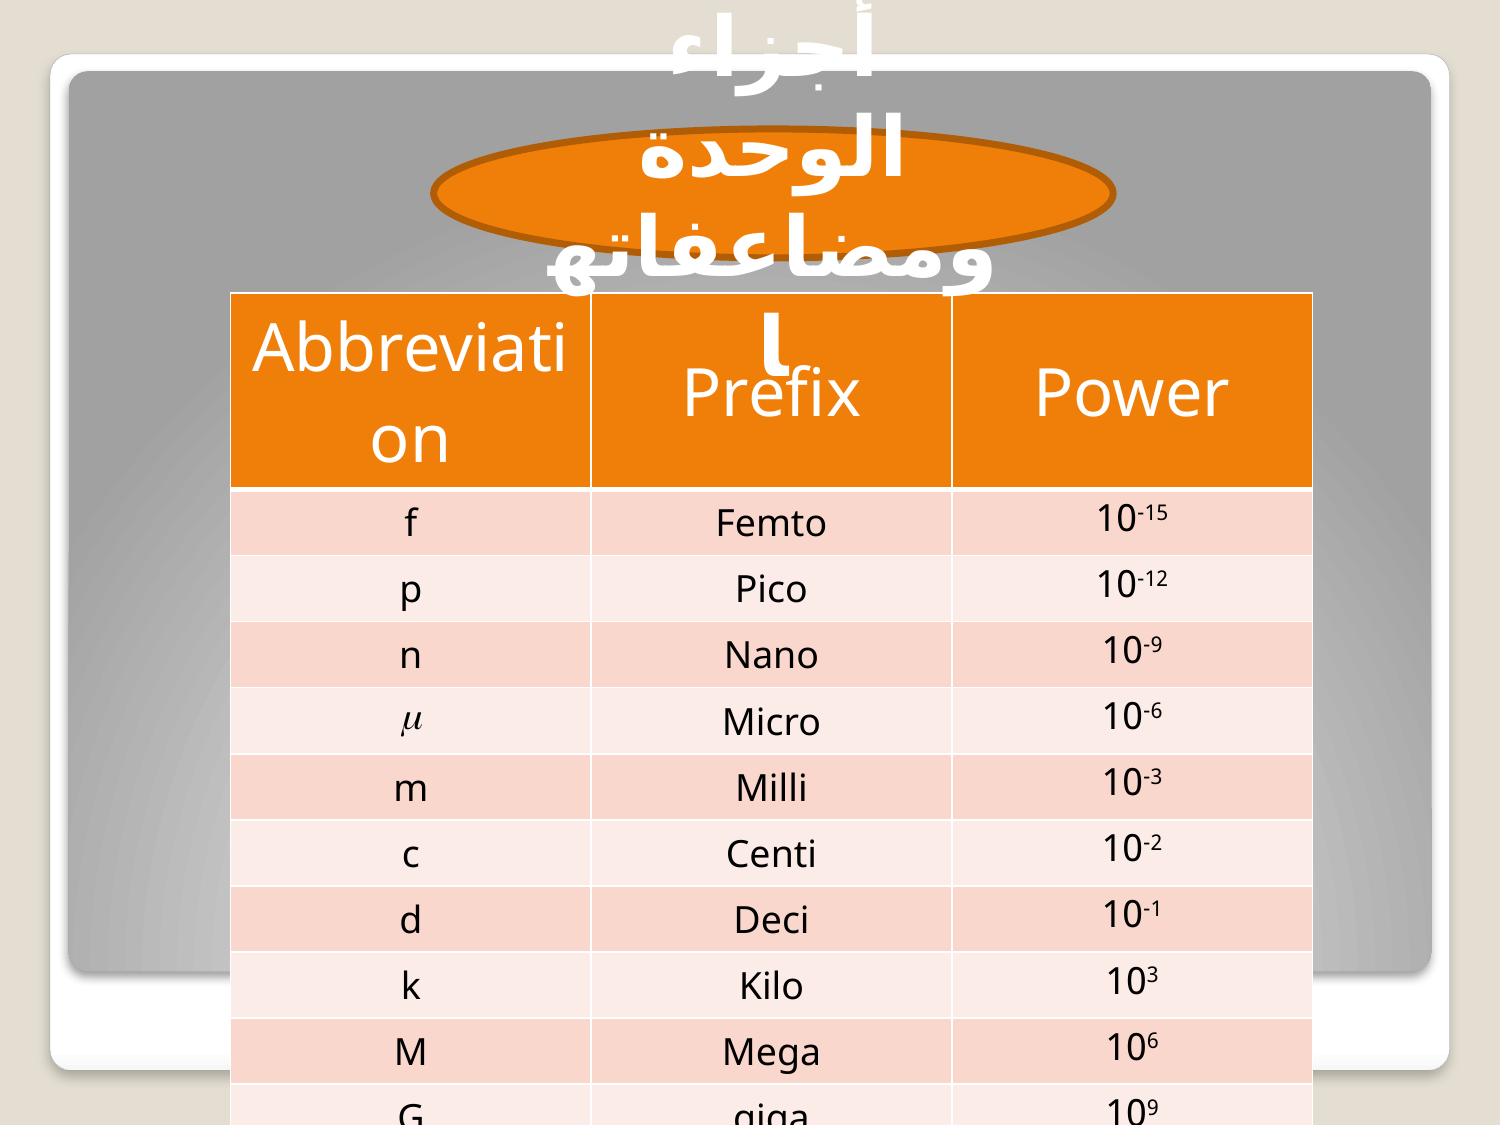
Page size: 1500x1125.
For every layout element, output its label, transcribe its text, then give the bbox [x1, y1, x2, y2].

table_cell Centi [592, 821, 951, 885]
table_cell G [231, 1085, 590, 1125]
table_cell 103 [953, 953, 1312, 1017]
table_cell Pico [592, 556, 951, 621]
table_cell n [231, 622, 590, 687]
table_cell Micro [592, 688, 951, 753]
table_cell 10-3 [953, 755, 1312, 819]
table_cell c [231, 821, 590, 885]
table_cell Nano [592, 622, 951, 687]
table_cell Mega [592, 1019, 951, 1083]
table_cell Deci [592, 887, 951, 951]
table_cell p [231, 556, 590, 621]
table_cell giga [592, 1085, 951, 1125]
table_cell m [231, 755, 590, 819]
table_header Prefix [592, 294, 951, 487]
table_cell 10-6 [953, 688, 1312, 753]
table_cell Femto [592, 492, 951, 555]
table_cell 10-9 [953, 622, 1312, 687]
table_cell 10-2 [953, 821, 1312, 885]
table_header Power [953, 294, 1312, 487]
table_cell 10-1 [953, 887, 1312, 951]
table_cell f [231, 492, 590, 555]
table_cell Kilo [592, 953, 951, 1017]
table_cell 106 [953, 1019, 1312, 1083]
text_box أجزاء الوحدة ومضاعفاتها [430, 125, 1117, 262]
table_cell 10-12 [953, 556, 1312, 621]
table_cell d [231, 887, 590, 951]
table_cell 10-15 [953, 492, 1312, 555]
table_cell 109 [953, 1085, 1312, 1125]
table_cell k [231, 953, 590, 1017]
table_header Abbreviation [231, 294, 590, 487]
table_cell M [231, 1019, 590, 1083]
table_cell m [231, 688, 590, 753]
table_cell Milli [592, 755, 951, 819]
